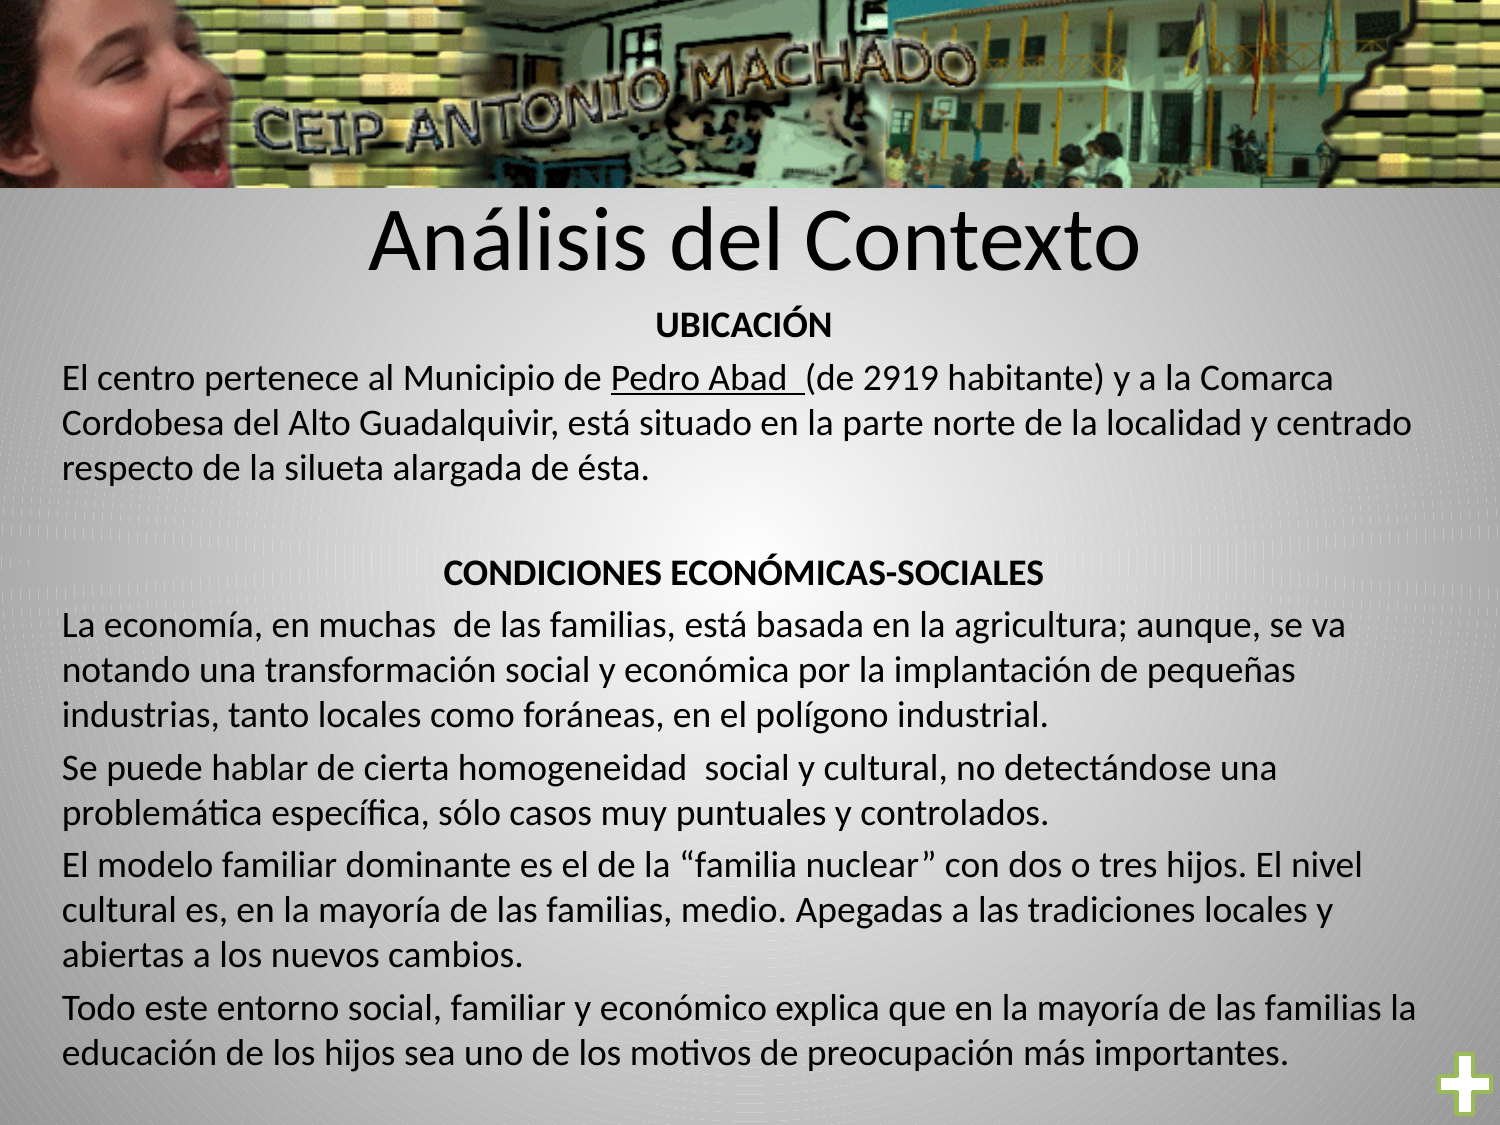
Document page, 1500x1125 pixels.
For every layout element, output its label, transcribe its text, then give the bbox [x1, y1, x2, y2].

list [0, 0, 1500, 188]
text_box [1437, 1052, 1493, 1116]
list UBICACIÓN El centro pertenece al Municipio de Pedro Abad (de 2919 habitante) y a la Comarca Cordobesa del Alto Guadalquivir, está situado en la parte norte de la localidad y centrado respecto de la silueta alargada de ésta. CONDICIONES ECONÓMICAS-SOCIALES La economía, en muchas de las familias, está basada en la agricultura; aunque, se va notando una transformación social y económica por la implantación de pequeñas industrias, tanto locales como foráneas, en el polígono industrial. Se puede hablar de cierta homogeneidad social y cultural, no detectándose una problemática específica, sólo casos muy puntuales y controlados. El modelo familiar dominante es el de la “familia nuclear” con dos o tres hijos. El nivel cultural es, en la mayoría de las familias, medio. Apegadas a las tradiciones locales y abiertas a los nuevos cambios. Todo este entorno social, familiar y económico explica que en la mayoría de las familias la educación de los hijos sea uno de los motivos de preocupación más importantes. [46, 292, 1442, 1091]
title Análisis del Contexto [304, 199, 1208, 292]
